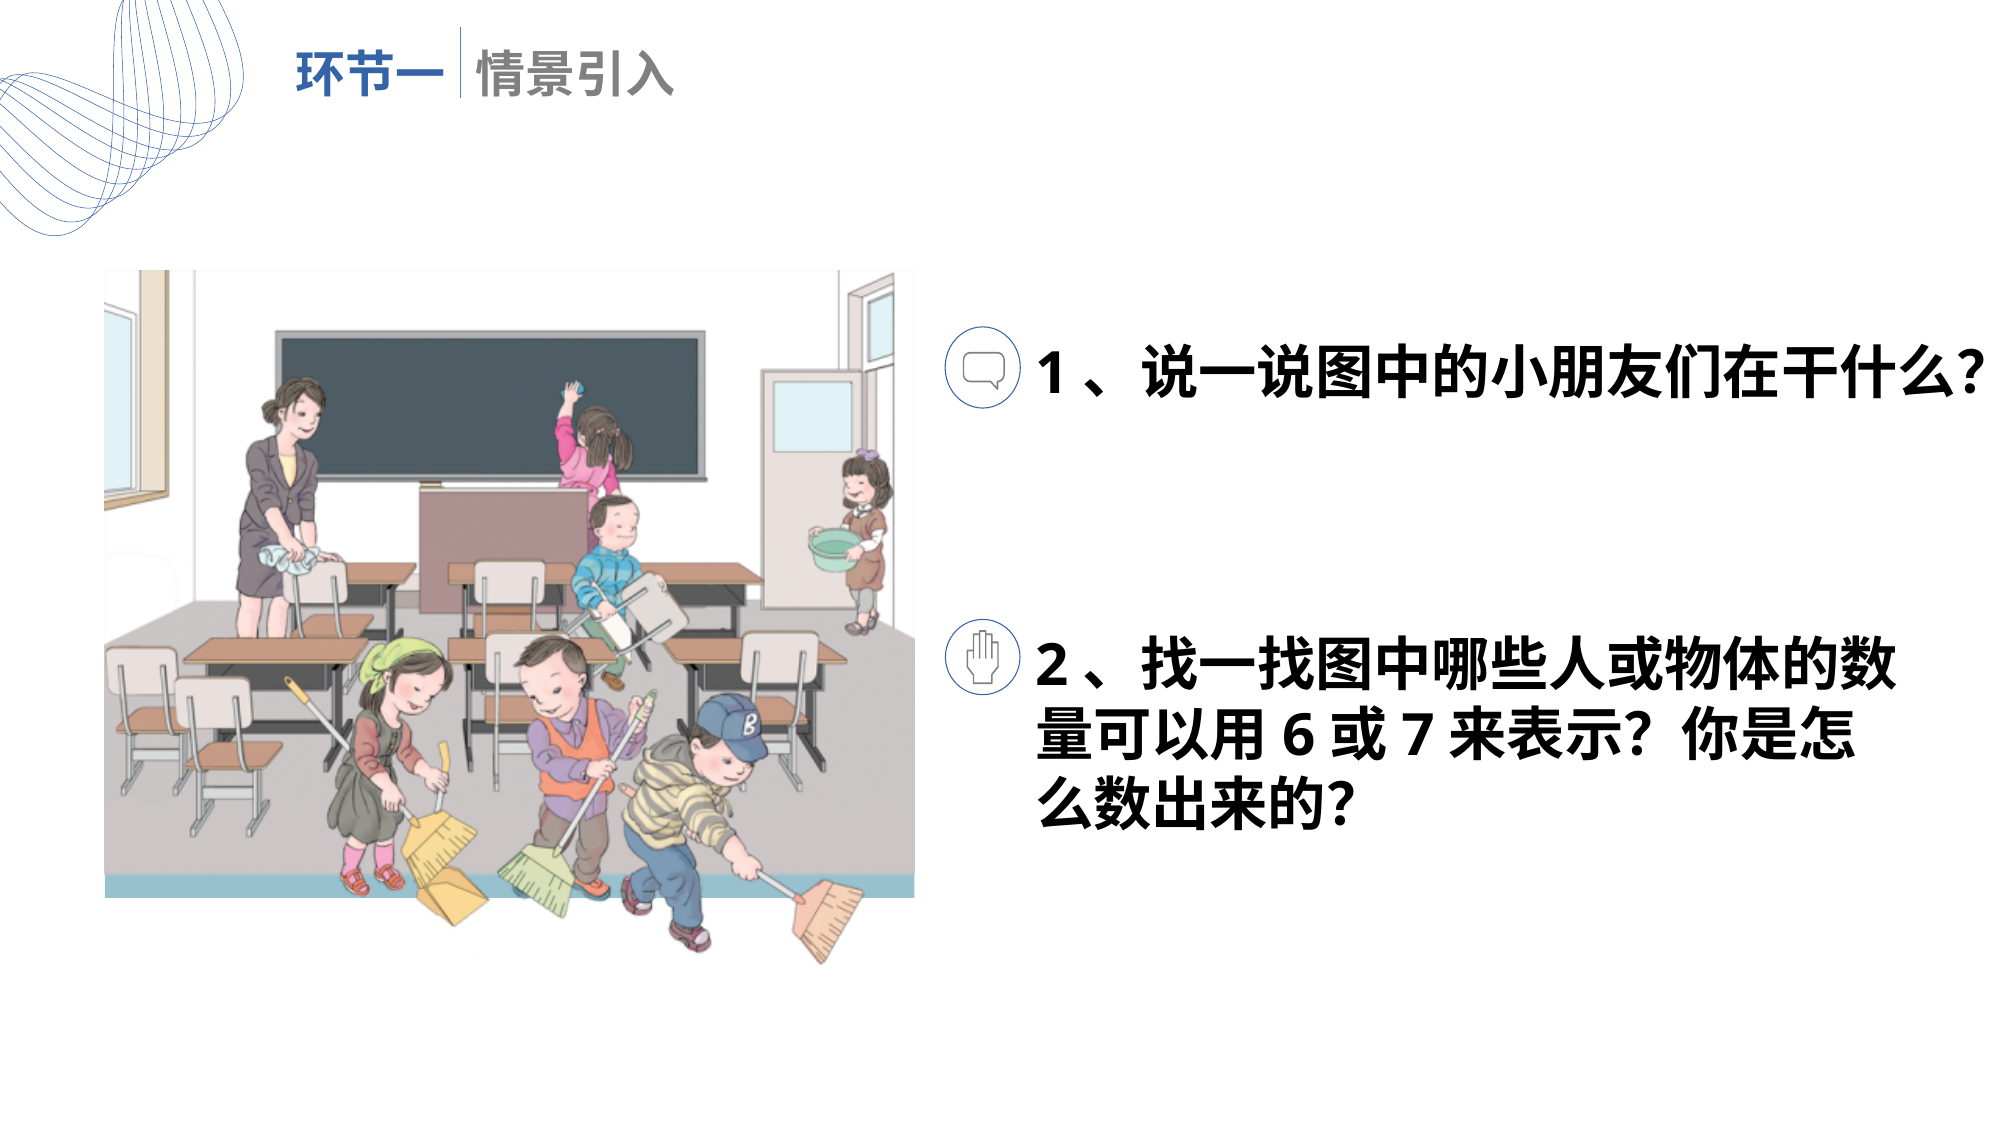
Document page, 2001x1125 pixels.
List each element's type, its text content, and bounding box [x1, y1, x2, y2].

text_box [945, 326, 1021, 408]
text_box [945, 619, 1020, 695]
text_box 1、说一说图中的小朋友们在干什么？ [1020, 327, 1981, 413]
text_box 2、找一找图中哪些人或物体的数量可以用6或7来表示？你是怎么数出来的？ [1020, 619, 1924, 960]
picture [104, 270, 915, 988]
